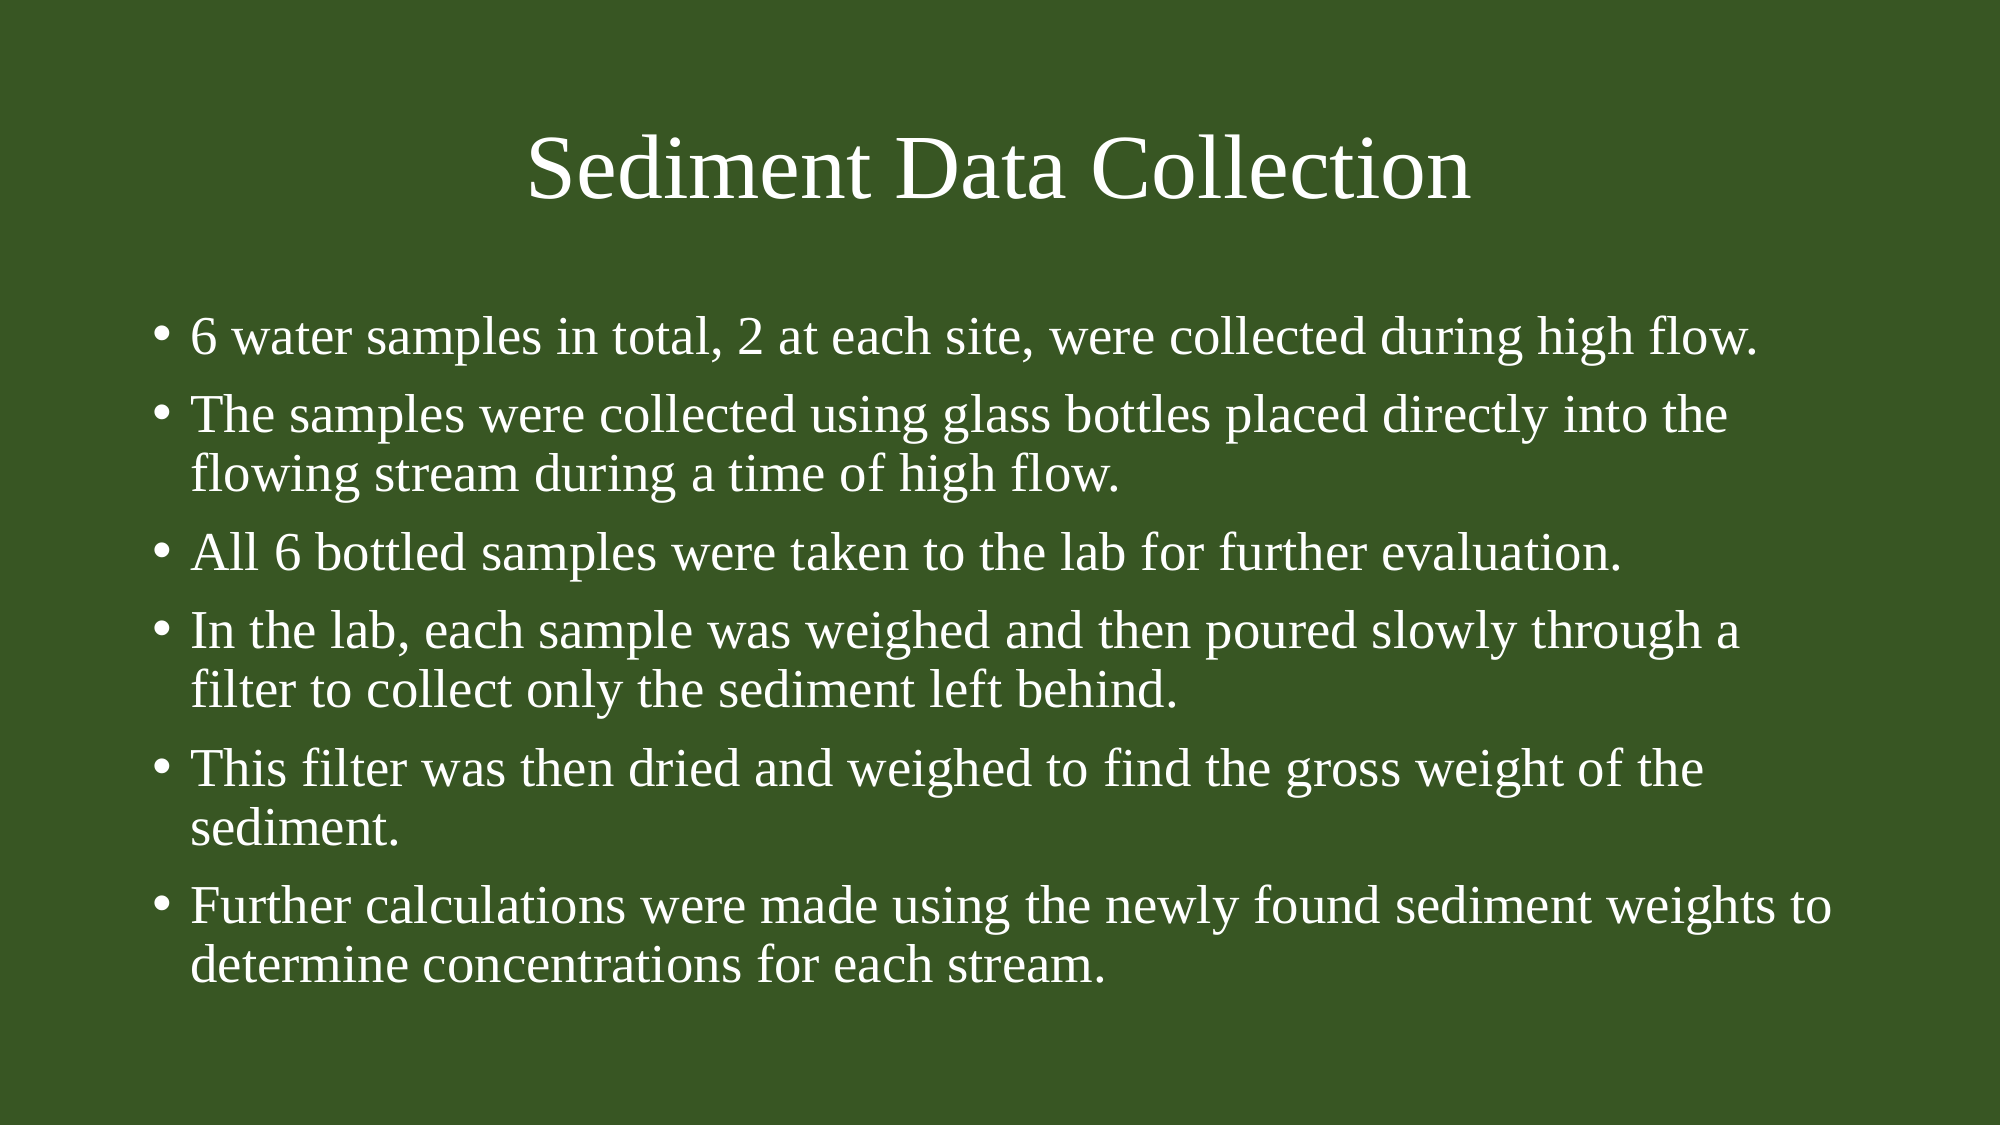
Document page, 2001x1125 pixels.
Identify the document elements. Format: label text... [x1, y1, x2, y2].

list 6 water samples in total, 2 at each site, were collected during high flow. The samples were collected using glass bottles placed directly into the flowing stream during a time of high flow. All 6 bottled samples were taken to the lab for further evaluation. In the lab, each sample was weighed and then poured slowly through a filter to collect only the sediment left behind. This filter was then dried and weighed to find the gross weight of the sediment. Further calculations were made using the newly found sediment weights to determine concentrations for each stream. [137, 299, 1863, 1014]
title Sediment Data Collection [137, 59, 1863, 278]
